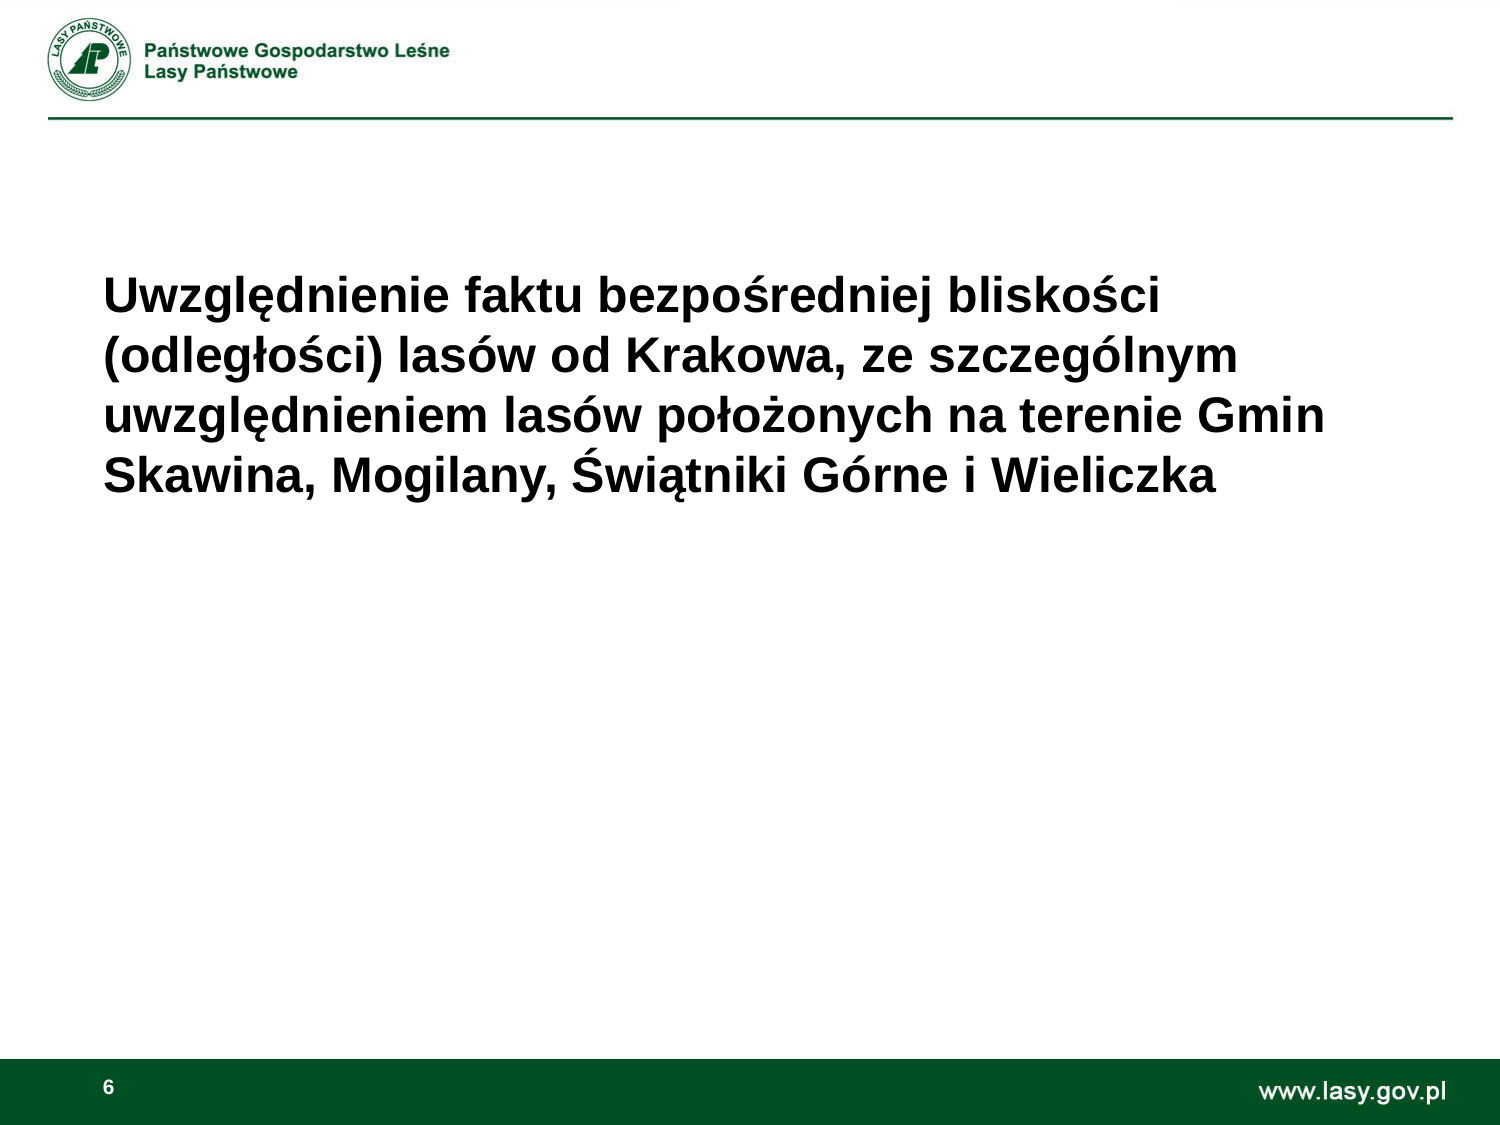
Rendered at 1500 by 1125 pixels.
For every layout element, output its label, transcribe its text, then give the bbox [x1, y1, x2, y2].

picture [0, 0, 1500, 1125]
list Uwzględnienie faktu bezpośredniej bliskości (odległości) lasów od Krakowa, ze szczególnym uwzględnieniem lasów położonych na terenie Gmin Skawina, Mogilany, Świątniki Górne i Wieliczka [88, 255, 1412, 994]
